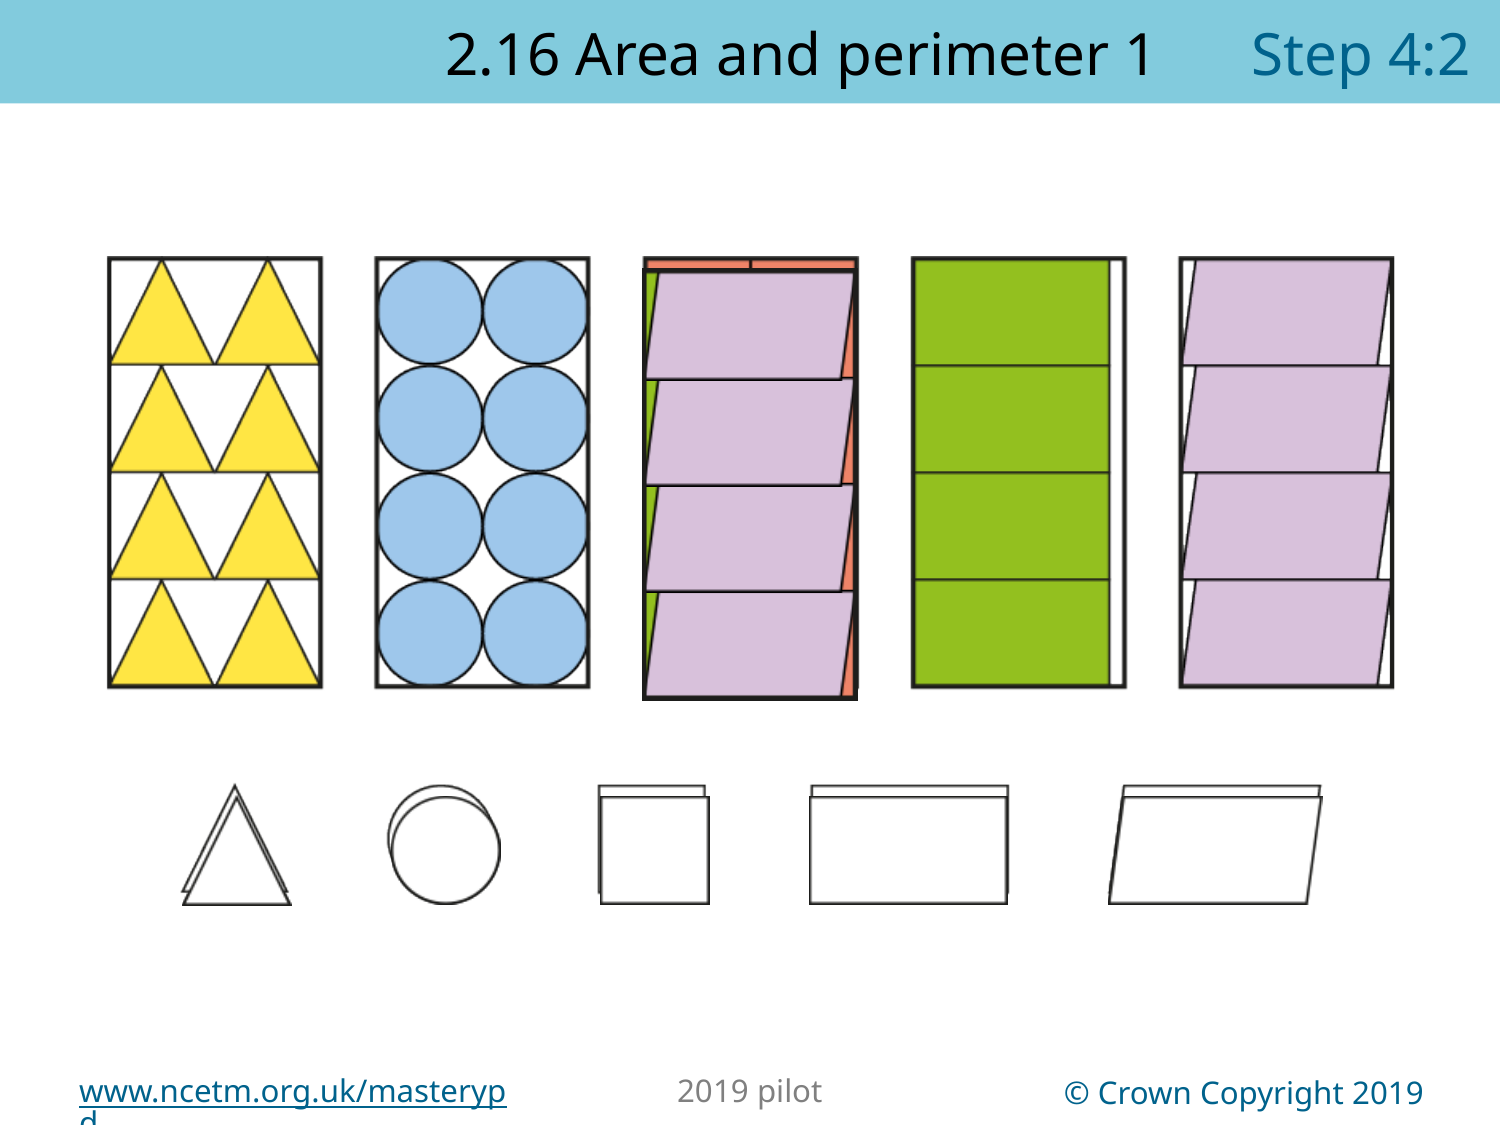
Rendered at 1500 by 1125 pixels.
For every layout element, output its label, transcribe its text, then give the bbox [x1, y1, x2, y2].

picture [96, 256, 1406, 931]
list 2.16 Area and perimeter 1 Step 4:2 [0, 0, 1500, 104]
